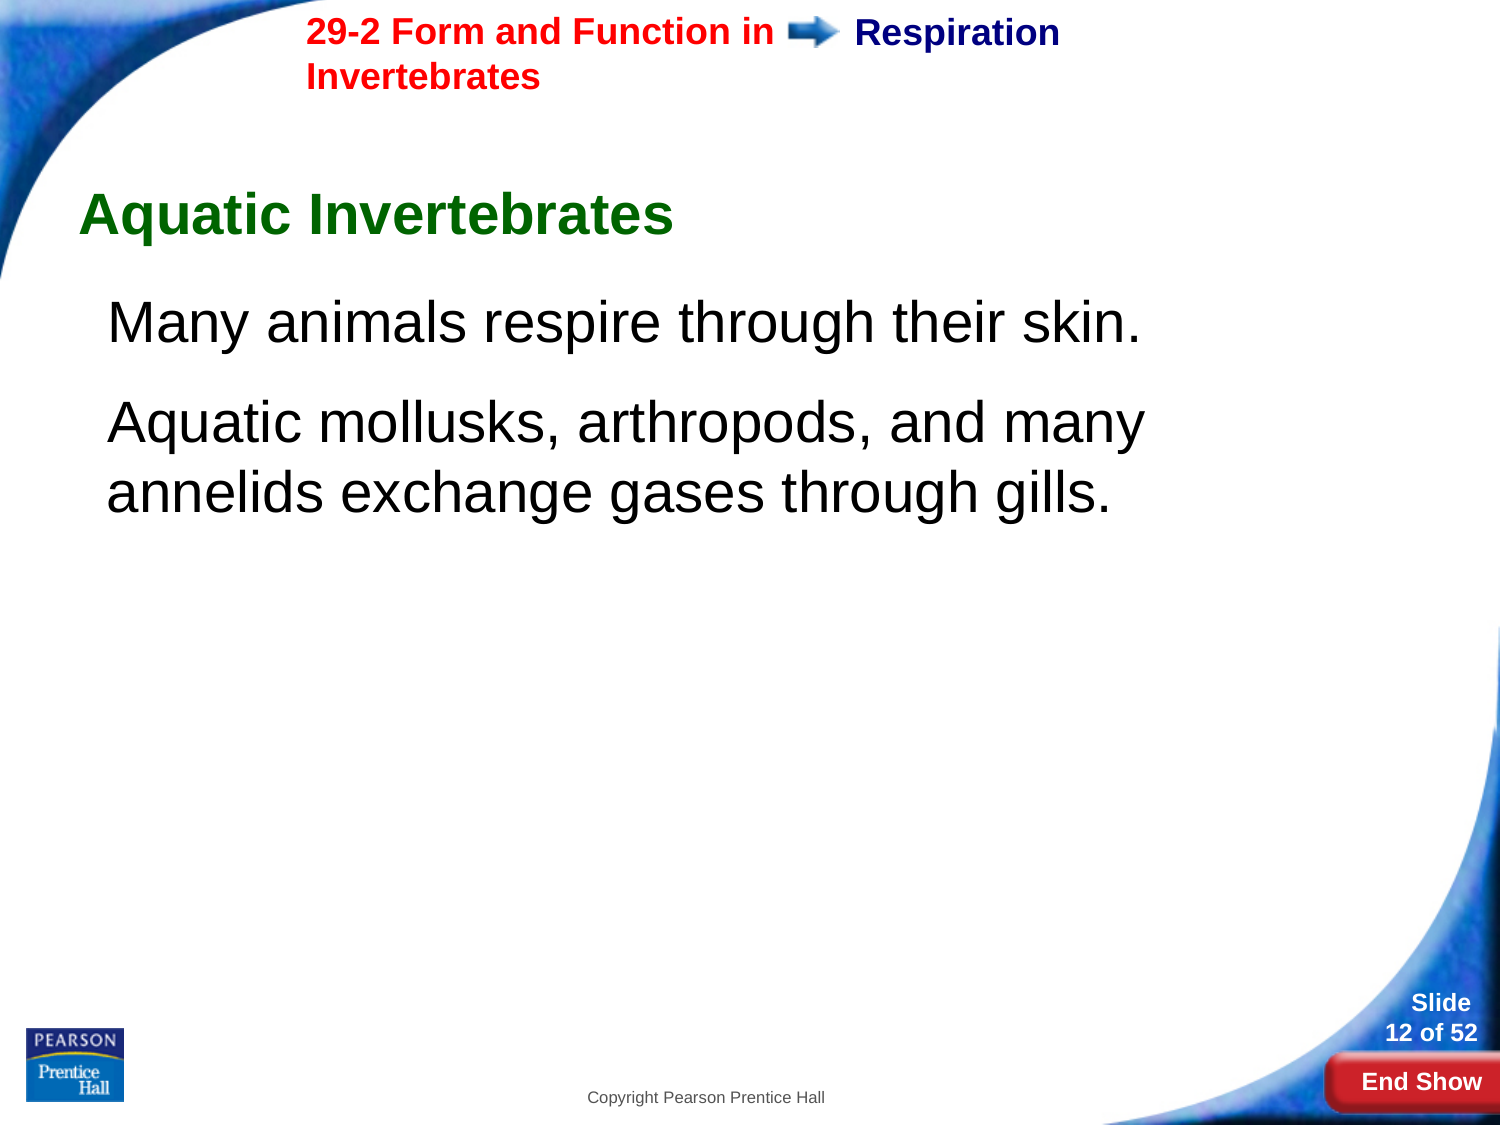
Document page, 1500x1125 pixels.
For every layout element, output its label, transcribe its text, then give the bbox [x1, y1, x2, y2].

footer Copyright Pearson Prentice Hall [468, 1078, 945, 1105]
title Respiration [839, 0, 1500, 76]
picture [0, 0, 1500, 1125]
list Aquatic Invertebrates Many animals respire through their skin. Aquatic mollusks, arthropods, and many annelids exchange gases through gills. [44, 179, 1370, 976]
